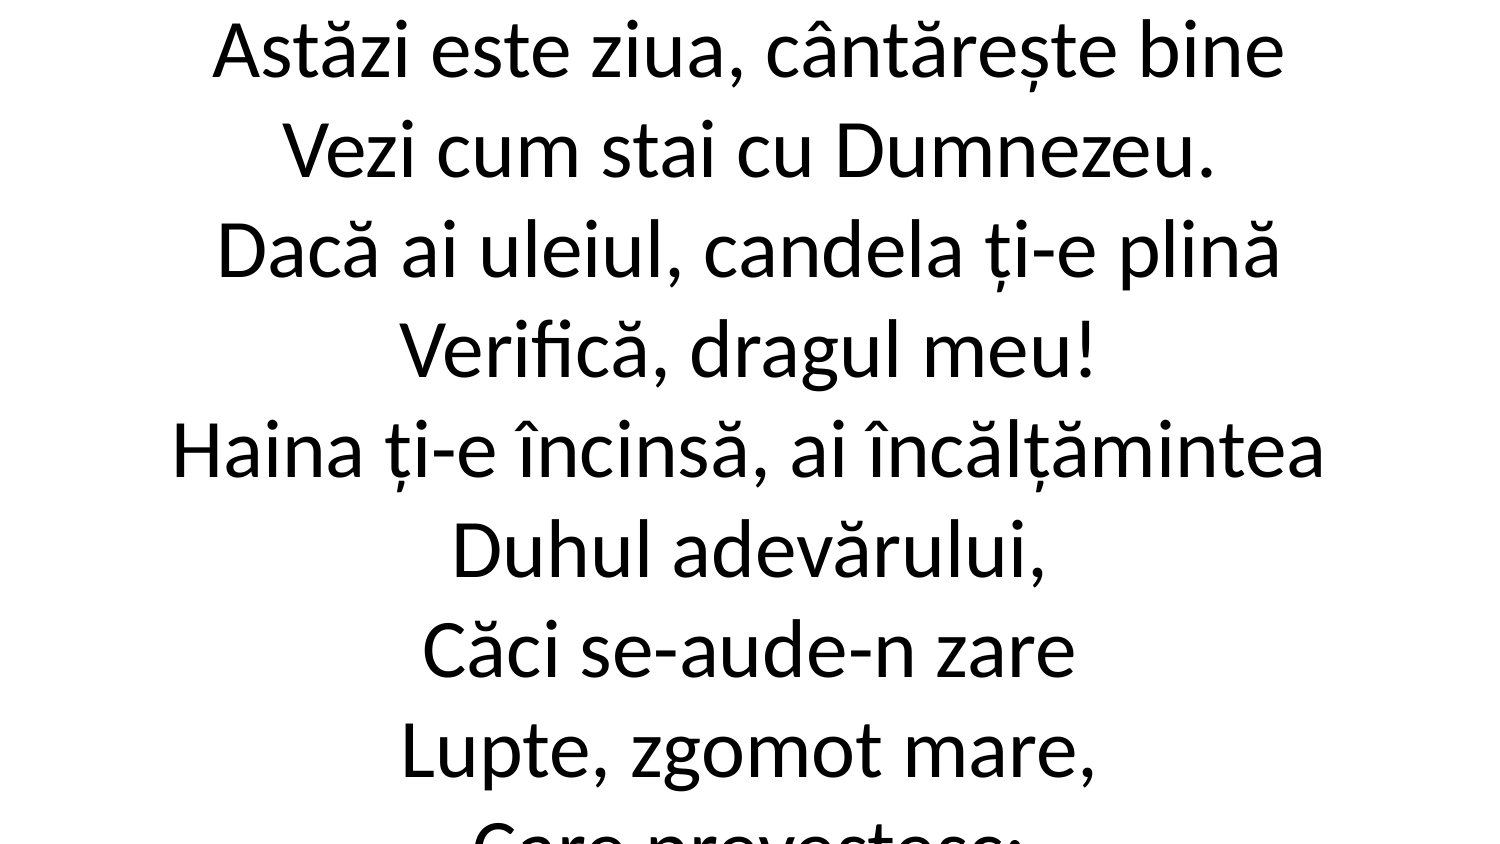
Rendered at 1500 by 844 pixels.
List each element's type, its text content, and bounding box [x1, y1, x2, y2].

text_box Astăzi este ziua, cântărește bine Vezi cum stai cu Dumnezeu. Dacă ai uleiul, candela ți-e plină Verifică, dragul meu! Haina ți-e încinsă, ai încălțămintea Duhul adevărului, Căci se-aude-n zare Lupte, zgomot mare, Care prevestesc: [156, 0, 1344, 844]
